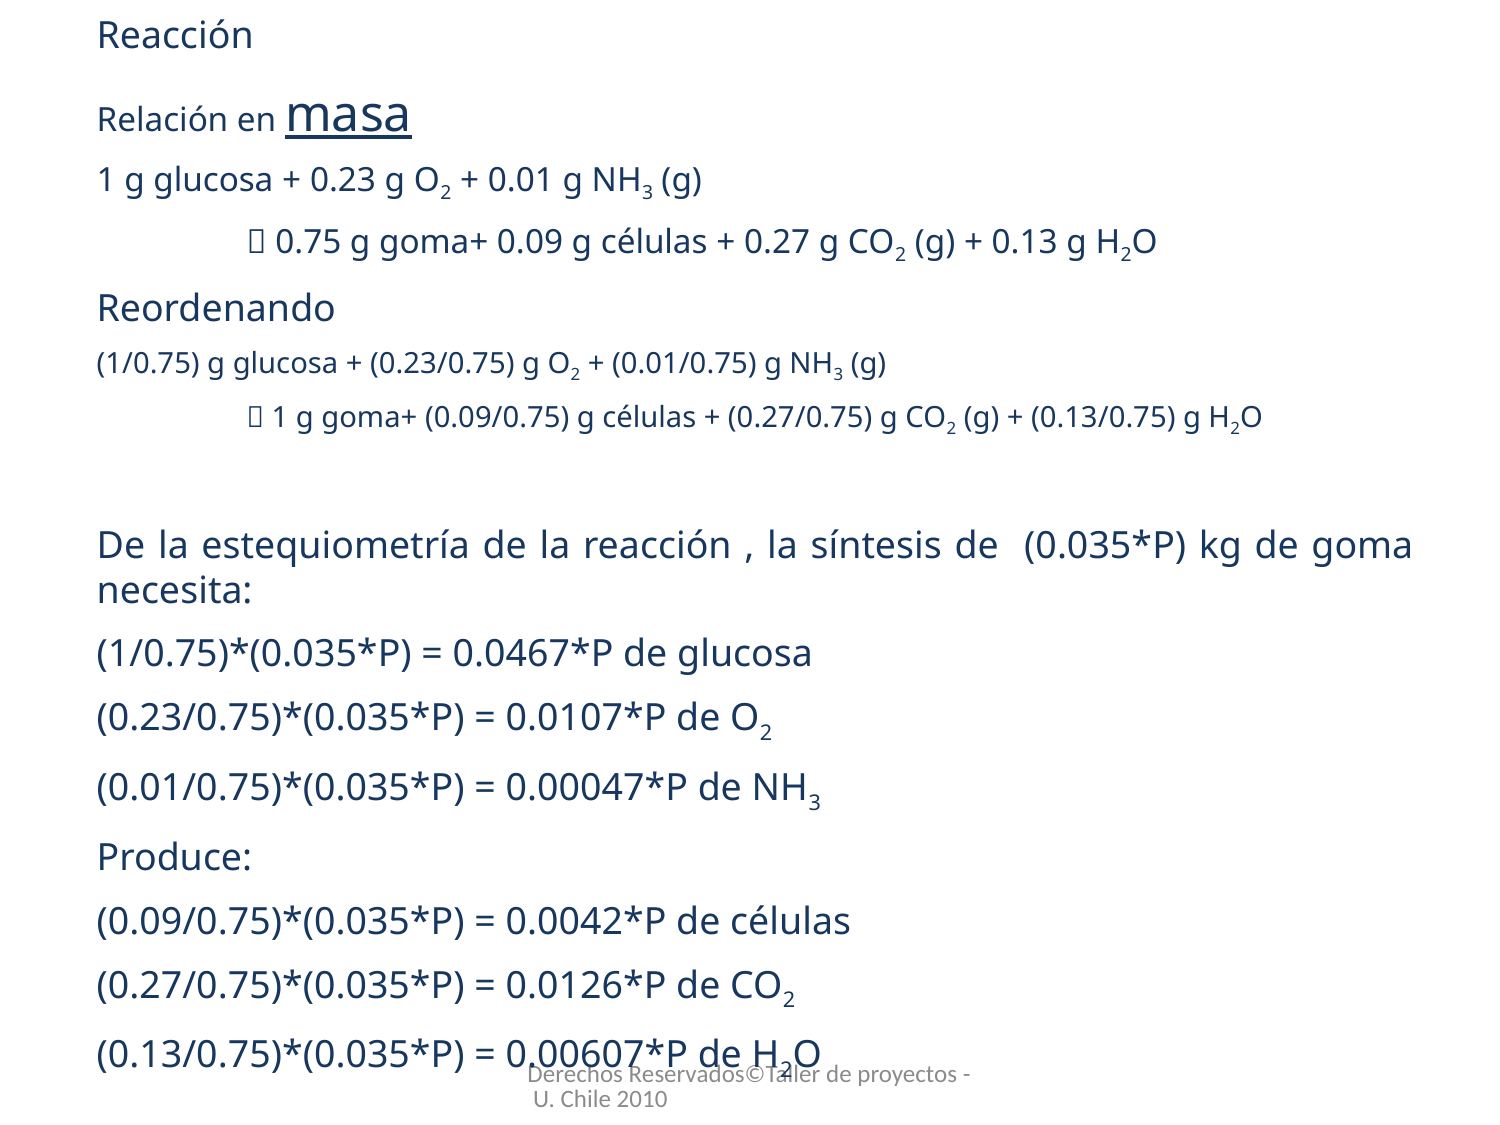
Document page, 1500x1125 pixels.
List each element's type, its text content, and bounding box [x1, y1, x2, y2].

text_box Reacción Relación en masa 1 g glucosa + 0.23 g O2 + 0.01 g NH3 (g)  0.75 g goma+ 0.09 g células + 0.27 g CO2 (g) + 0.13 g H2O Reordenando (1/0.75) g glucosa + (0.23/0.75) g O2 + (0.01/0.75) g NH3 (g)  1 g goma+ (0.09/0.75) g células + (0.27/0.75) g CO2 (g) + (0.13/0.75) g H2O De la estequiometría de la reacción , la síntesis de (0.035*P) kg de goma necesita: (1/0.75)*(0.035*P) = 0.0467*P de glucosa (0.23/0.75)*(0.035*P) = 0.0107*P de O2 (0.01/0.75)*(0.035*P) = 0.00047*P de NH3 Produce: (0.09/0.75)*(0.035*P) = 0.0042*P de células (0.27/0.75)*(0.035*P) = 0.0126*P de CO2 (0.13/0.75)*(0.035*P) = 0.00607*P de H2O [81, 4, 1430, 1125]
footer Derechos Reservados©Taller de proyectos - U. Chile 2010 [512, 1042, 988, 1103]
